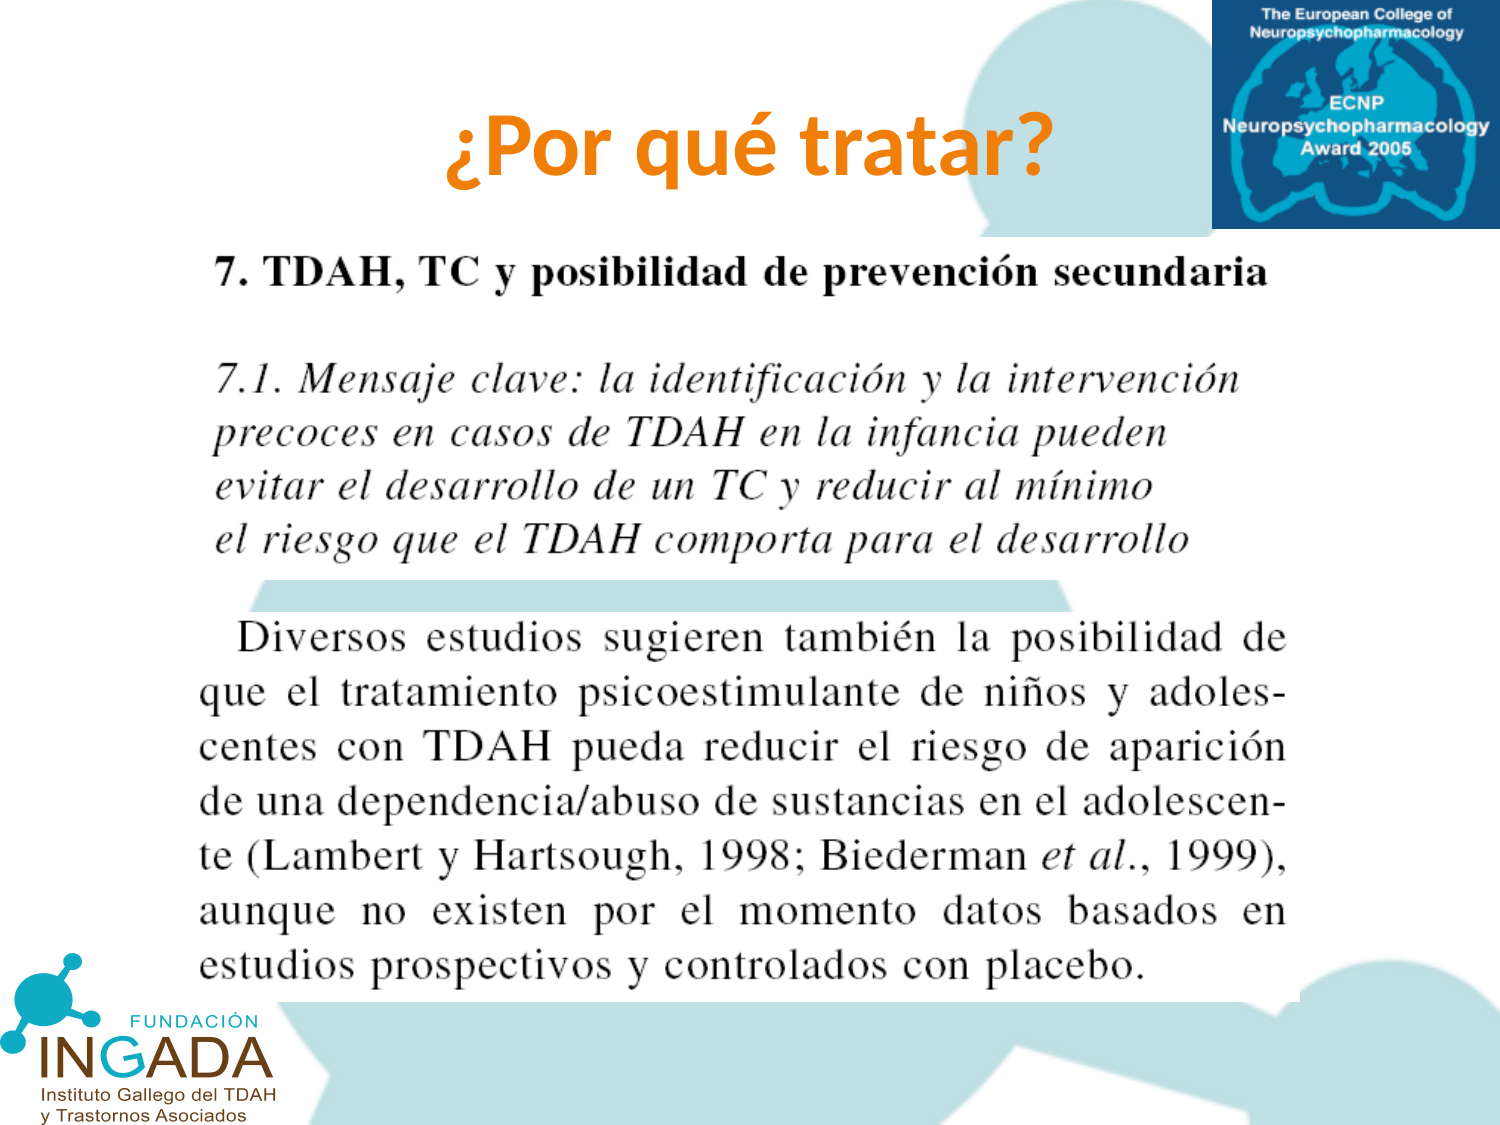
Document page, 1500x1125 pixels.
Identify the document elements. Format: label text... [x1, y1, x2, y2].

picture [199, 237, 1287, 580]
title ¿Por qué tratar? [75, 45, 1208, 233]
picture [0, 612, 1301, 1125]
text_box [1212, 0, 1500, 229]
